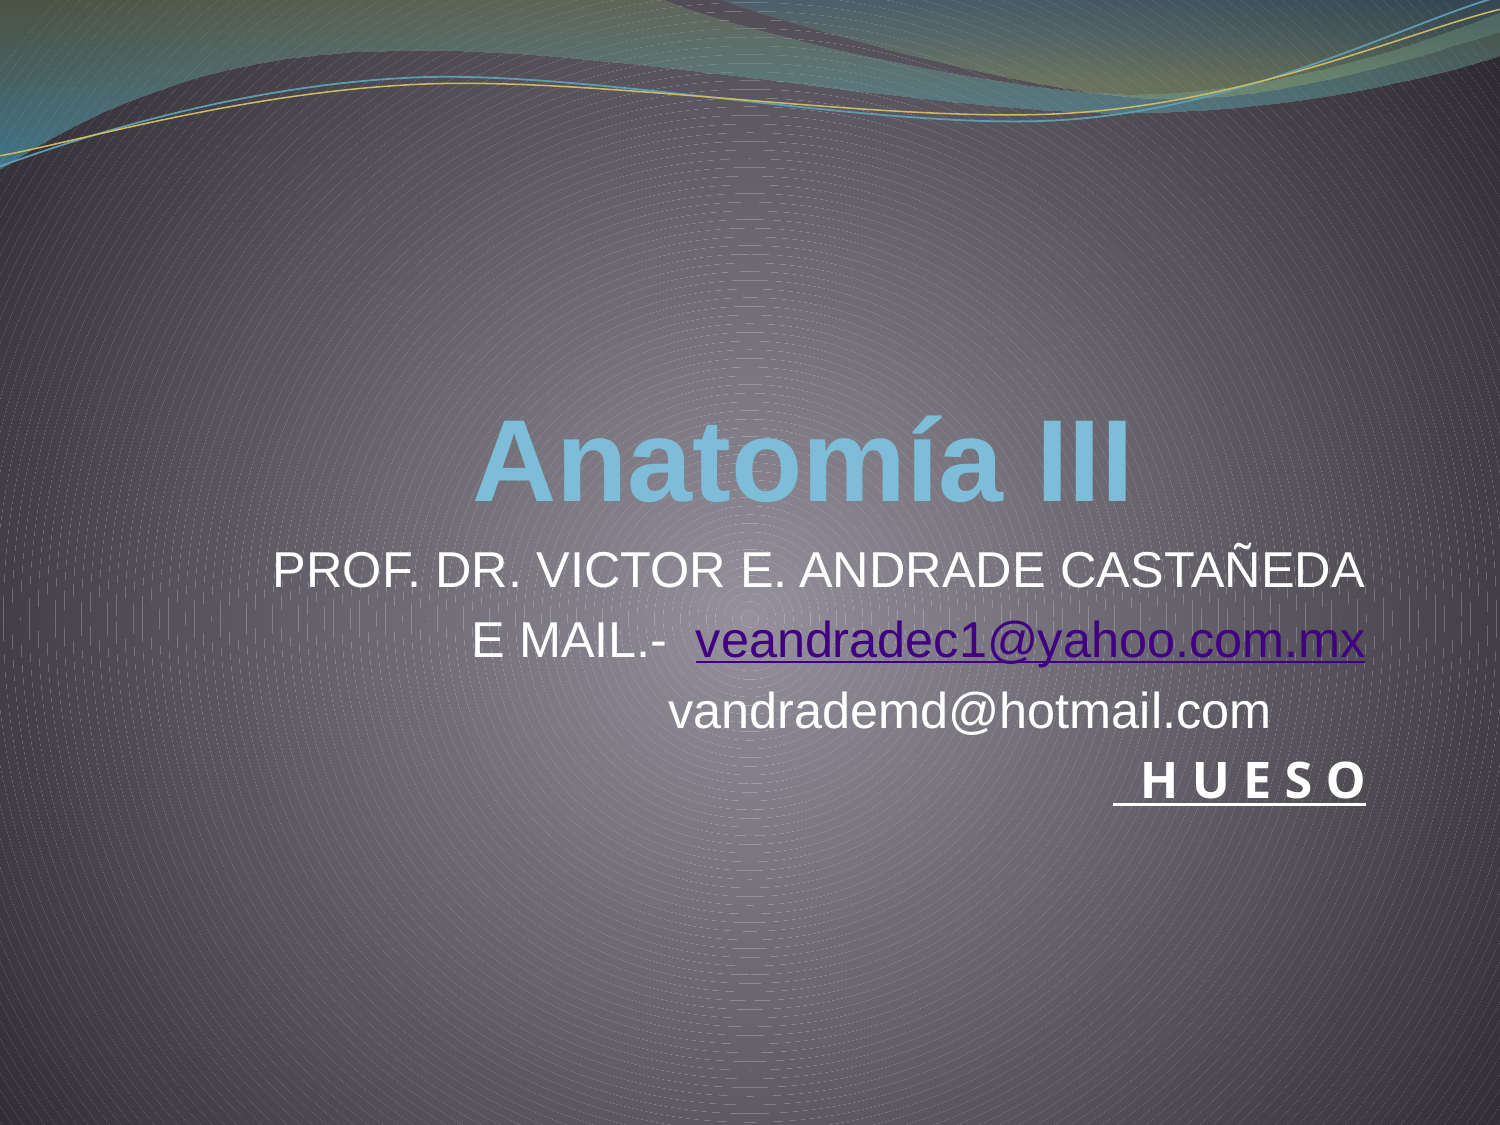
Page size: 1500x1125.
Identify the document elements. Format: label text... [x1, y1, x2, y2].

title Anatomía III [87, 224, 1376, 525]
subtitle PROF. DR. VICTOR E. ANDRADE CASTAÑEDA E MAIL.- veandradec1@yahoo.com.mx vandrademd@hotmail.com H U E S O [87, 529, 1376, 818]
